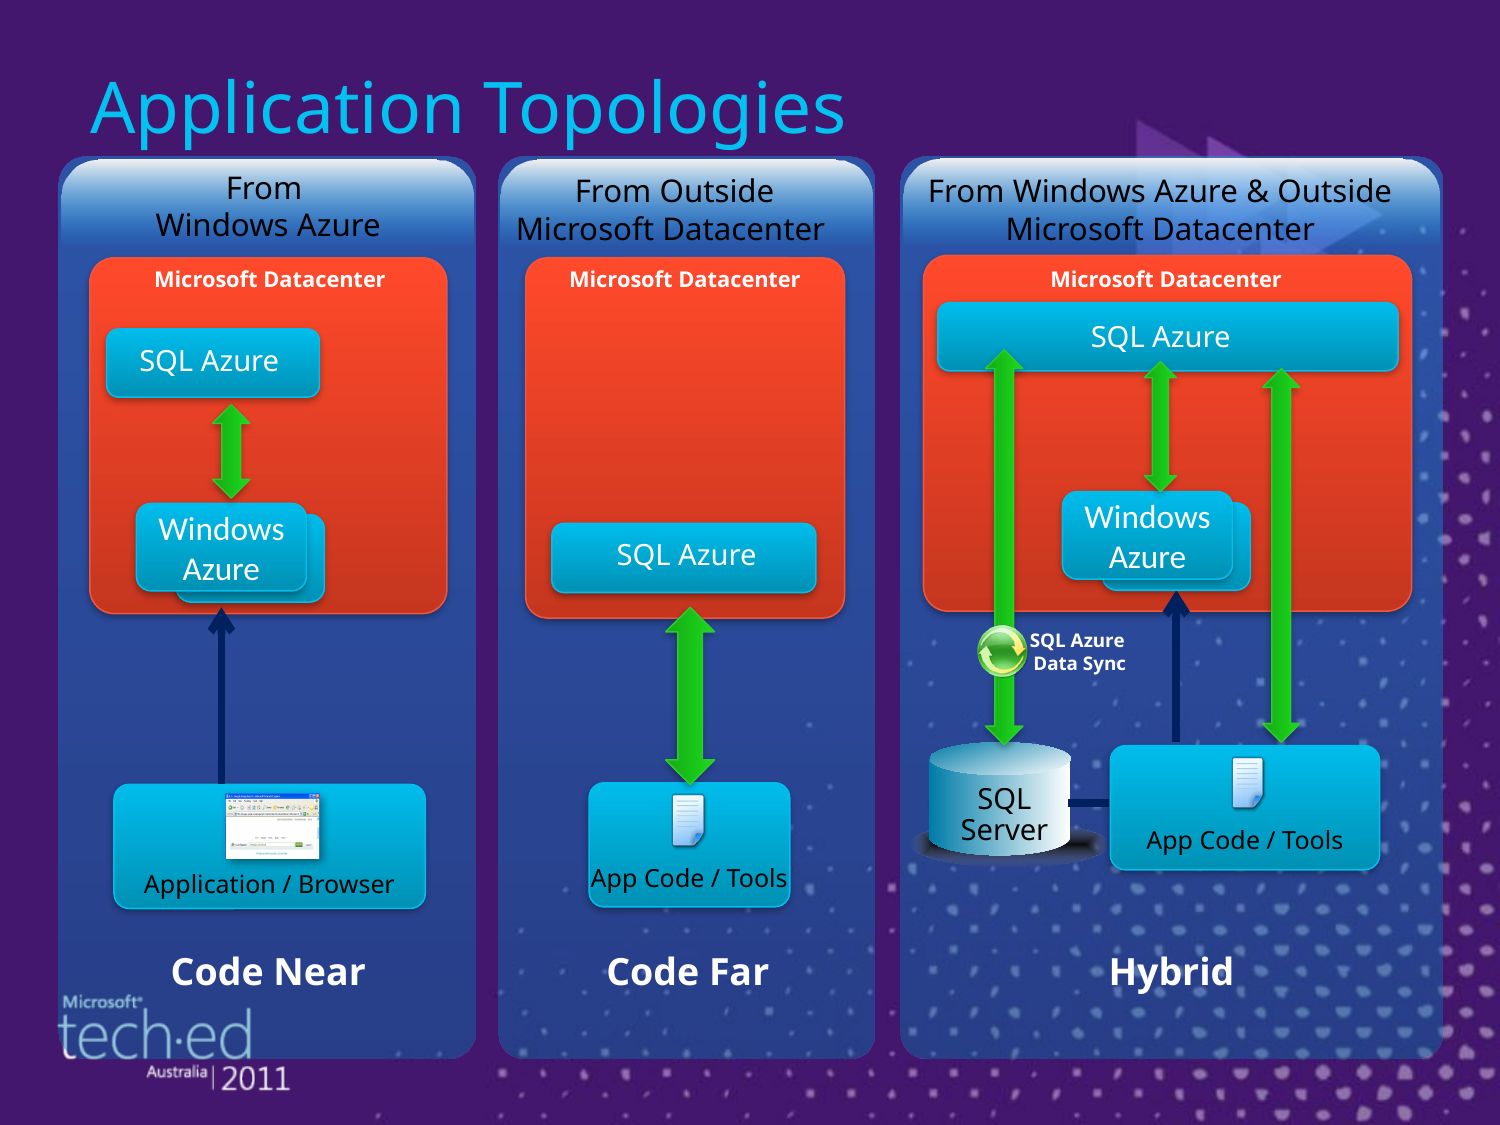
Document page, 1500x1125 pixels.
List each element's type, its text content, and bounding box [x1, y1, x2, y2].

text_box [500, 254, 873, 263]
text_box [903, 254, 908, 262]
text_box [664, 627, 716, 781]
text_box Code Far [575, 940, 801, 1001]
text_box Code Near [89, 940, 447, 1001]
text_box [498, 254, 875, 1059]
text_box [525, 257, 845, 619]
text_box [89, 300, 448, 615]
text_box [1425, 157, 1436, 164]
text_box From Windows Azure & Outside Microsoft Datacenter [872, 164, 1457, 254]
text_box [136, 503, 325, 603]
text_box [61, 251, 474, 263]
title Application Topologies [75, 54, 1425, 164]
picture [0, 0, 1500, 1125]
text_box From Outside Microsoft Datacenter [465, 164, 872, 254]
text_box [106, 328, 320, 398]
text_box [113, 784, 426, 909]
text_box From Windows Azure [60, 160, 477, 251]
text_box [578, 782, 801, 908]
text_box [910, 255, 1412, 1002]
text_box [1412, 254, 1440, 262]
text_box [58, 176, 476, 1059]
text_box [211, 407, 251, 499]
text_box [900, 254, 1443, 1059]
text_box Microsoft Datacenter [89, 258, 450, 300]
